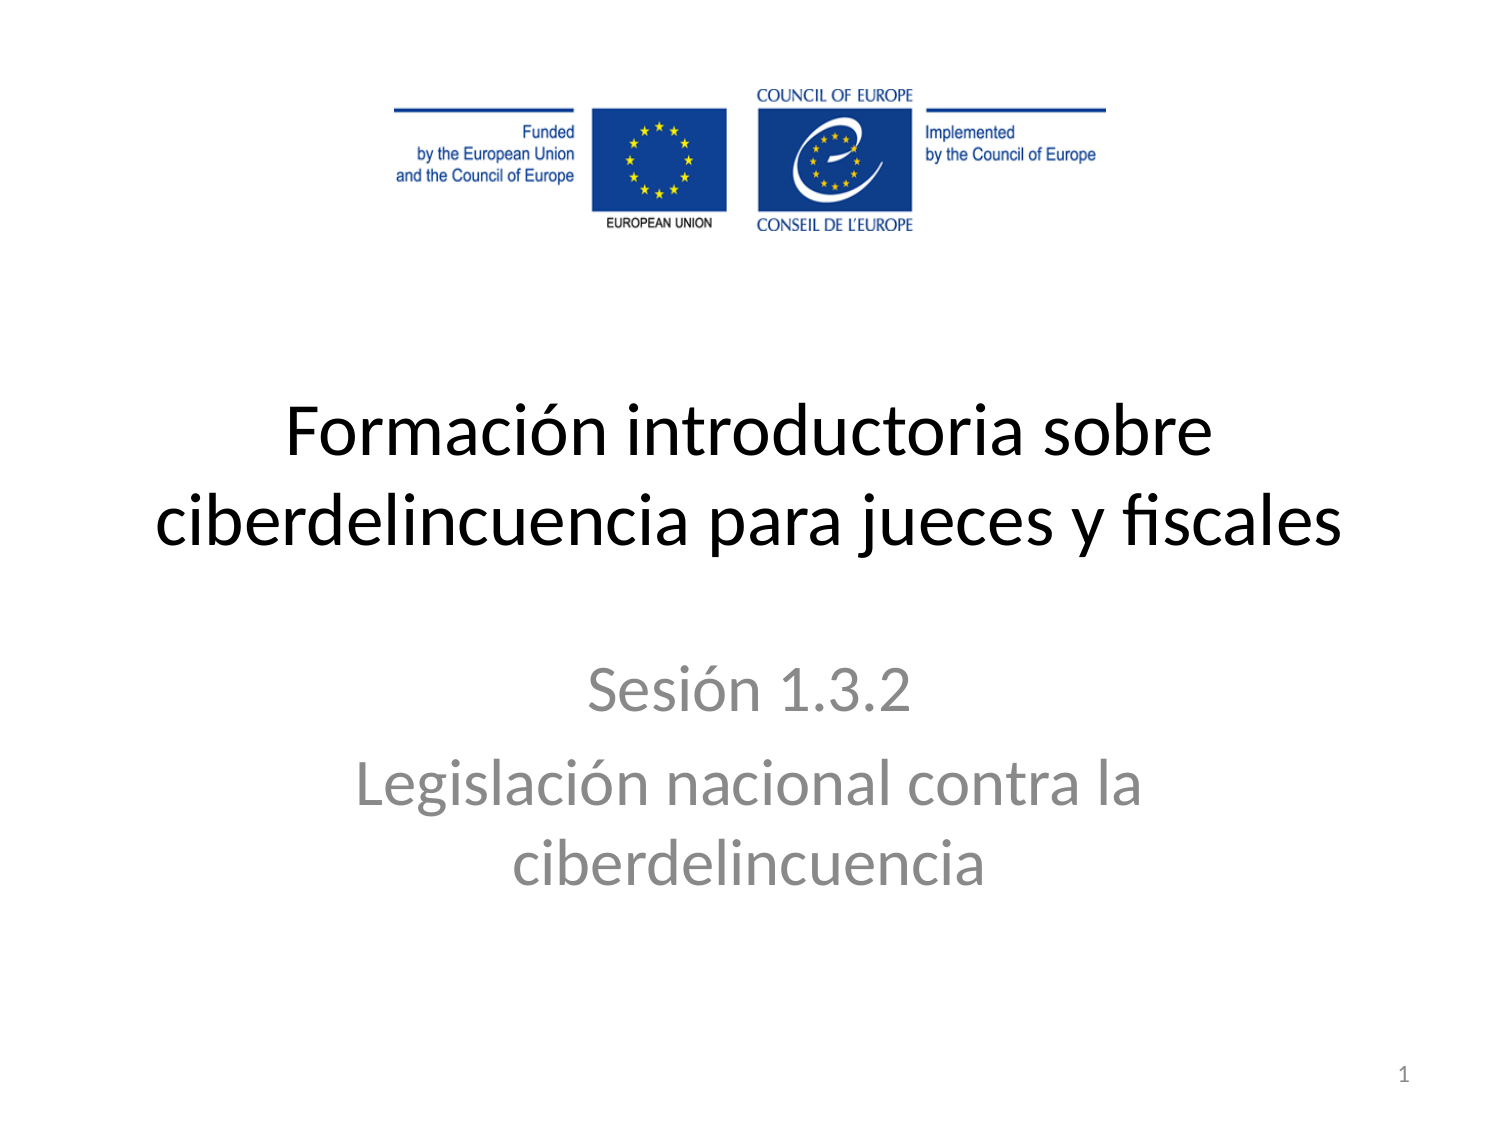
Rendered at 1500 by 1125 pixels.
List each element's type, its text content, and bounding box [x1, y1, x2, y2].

picture [394, 89, 1106, 231]
title Formación introductoria sobre ciberdelincuencia para jueces y fiscales [112, 349, 1388, 591]
slide_number 1 [1074, 1042, 1425, 1103]
subtitle Sesión 1.3.2 Legislación nacional contra la ciberdelincuencia [225, 637, 1275, 925]
